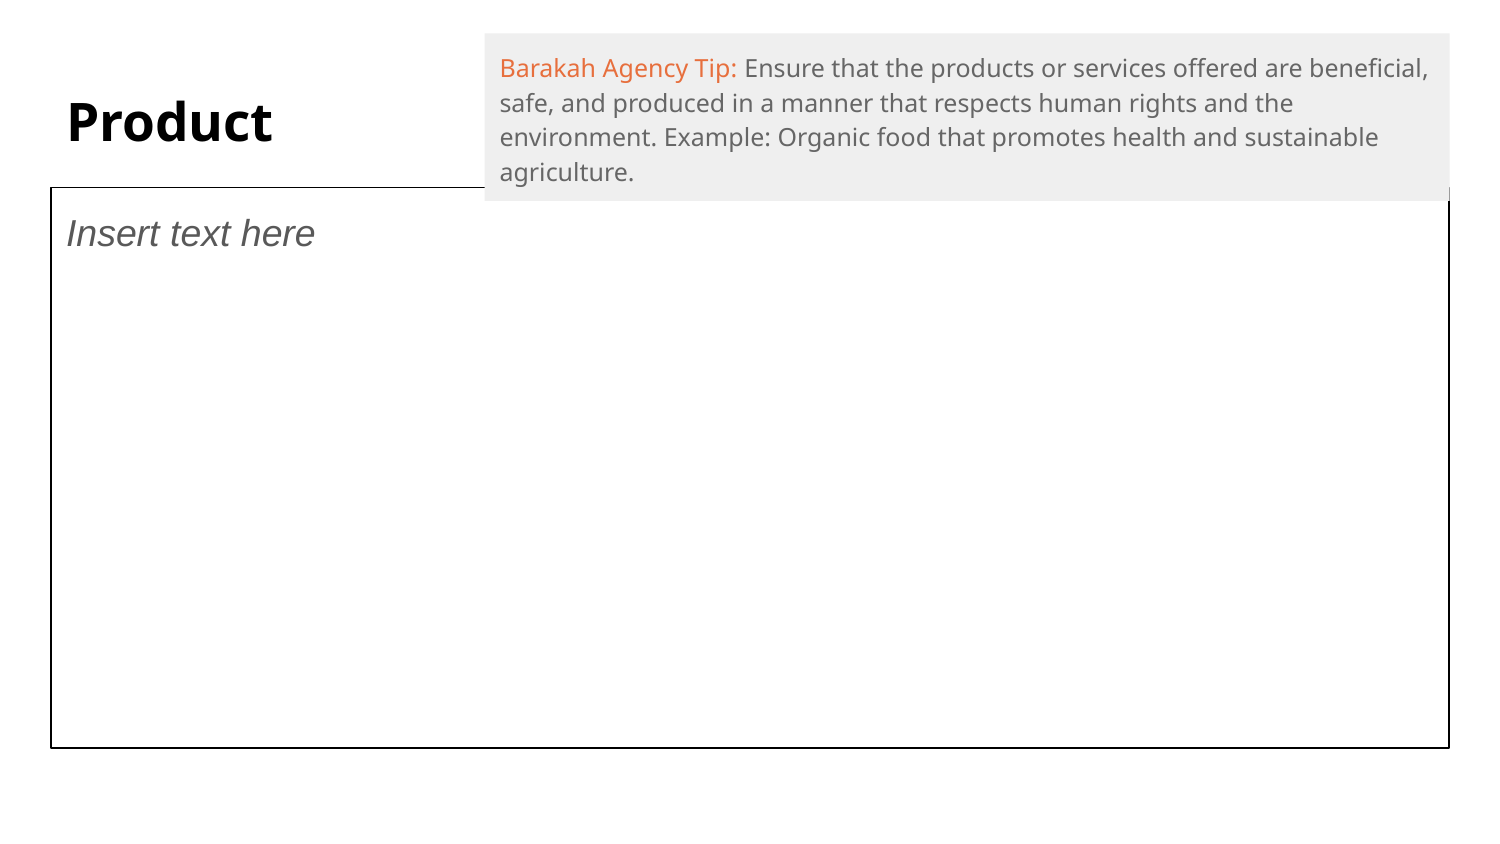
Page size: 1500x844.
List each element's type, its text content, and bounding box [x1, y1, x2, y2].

text_box Barakah Agency Tip: Ensure that the products or services offered are beneficial, safe, and produced in a manner that respects human rights and the environment. Example: Organic food that promotes health and sustainable agriculture. [484, 33, 1450, 201]
title Product [51, 72, 484, 167]
list Insert text here [51, 187, 1449, 748]
